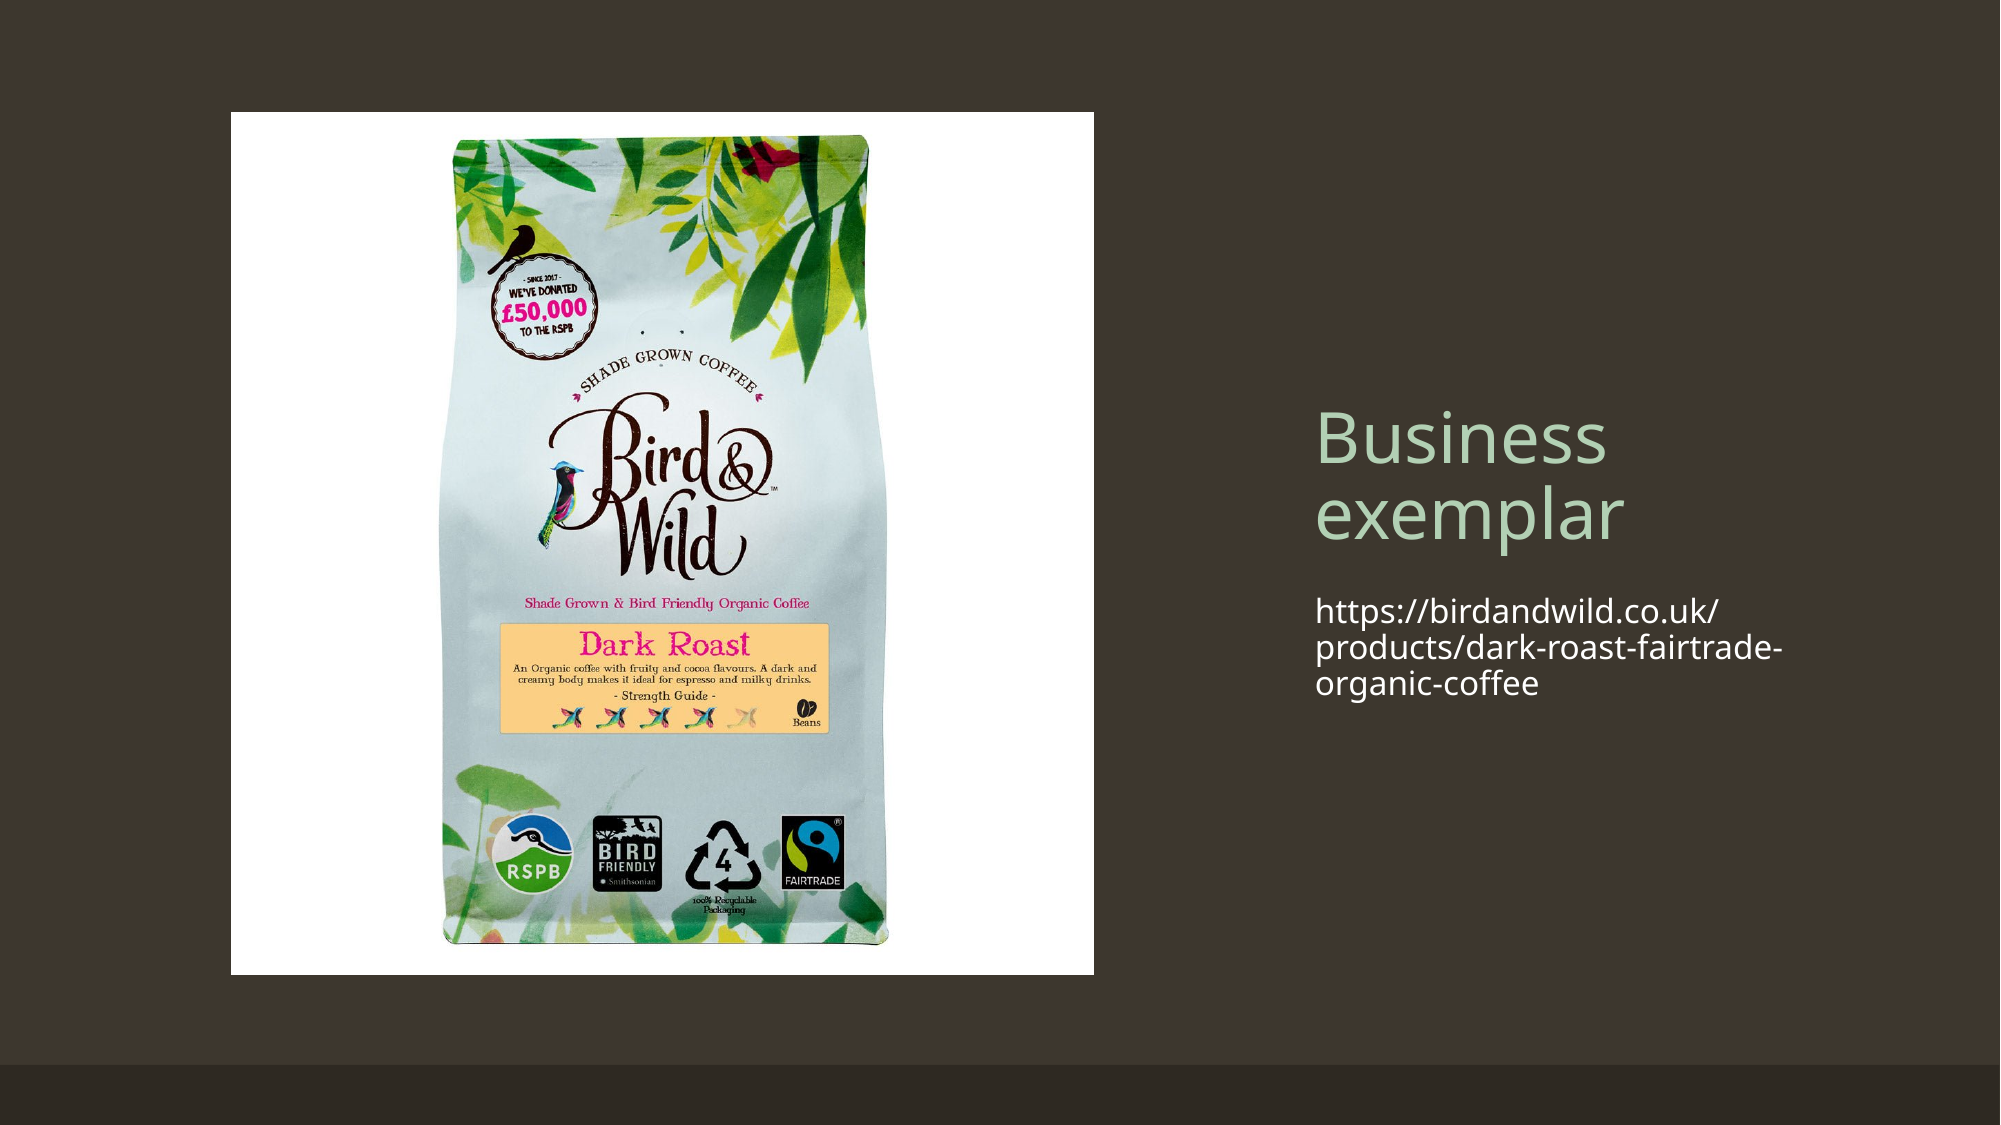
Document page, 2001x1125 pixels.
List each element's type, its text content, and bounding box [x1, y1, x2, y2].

title Business exemplar [1299, 249, 1863, 563]
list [231, 112, 1094, 975]
list https://birdandwild.co.uk/products/dark-roast-fairtrade-organic-coffee [1299, 587, 1863, 888]
